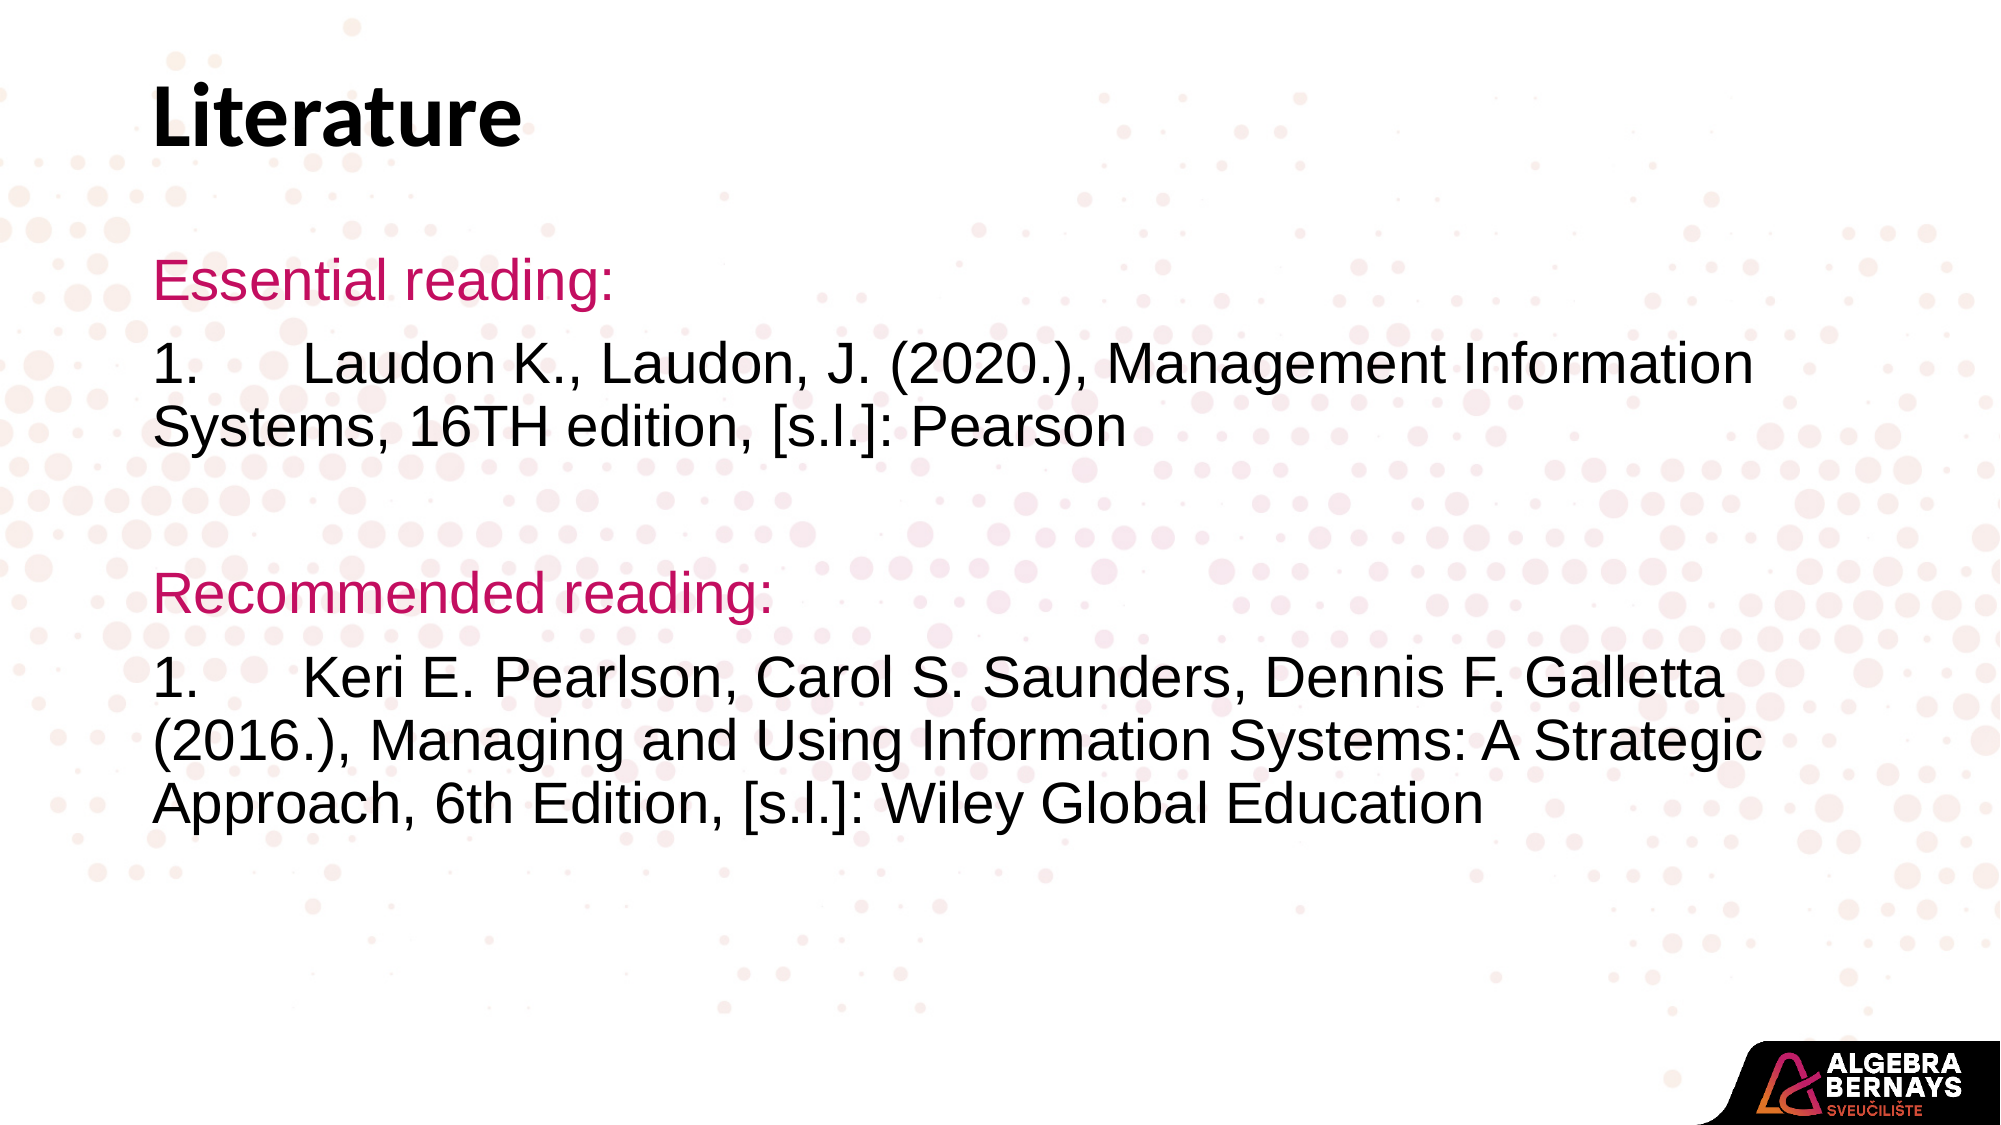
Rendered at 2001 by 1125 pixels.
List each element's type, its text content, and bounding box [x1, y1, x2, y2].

text_box Literature [137, 59, 1863, 242]
picture [0, 0, 2000, 1125]
text_box Essential reading: 1. Laudon K., Laudon, J. (2020.), Management Information Systems, 16TH edition, [s.l.]: Pearson Recommended reading: 1. Keri E. Pearlson, Carol S. Saunders, Dennis F. Galletta (2016.), Managing and Using Information Systems: A Strategic Approach, 6th Edition, [s.l.]: Wiley Global Education [137, 242, 1863, 1014]
